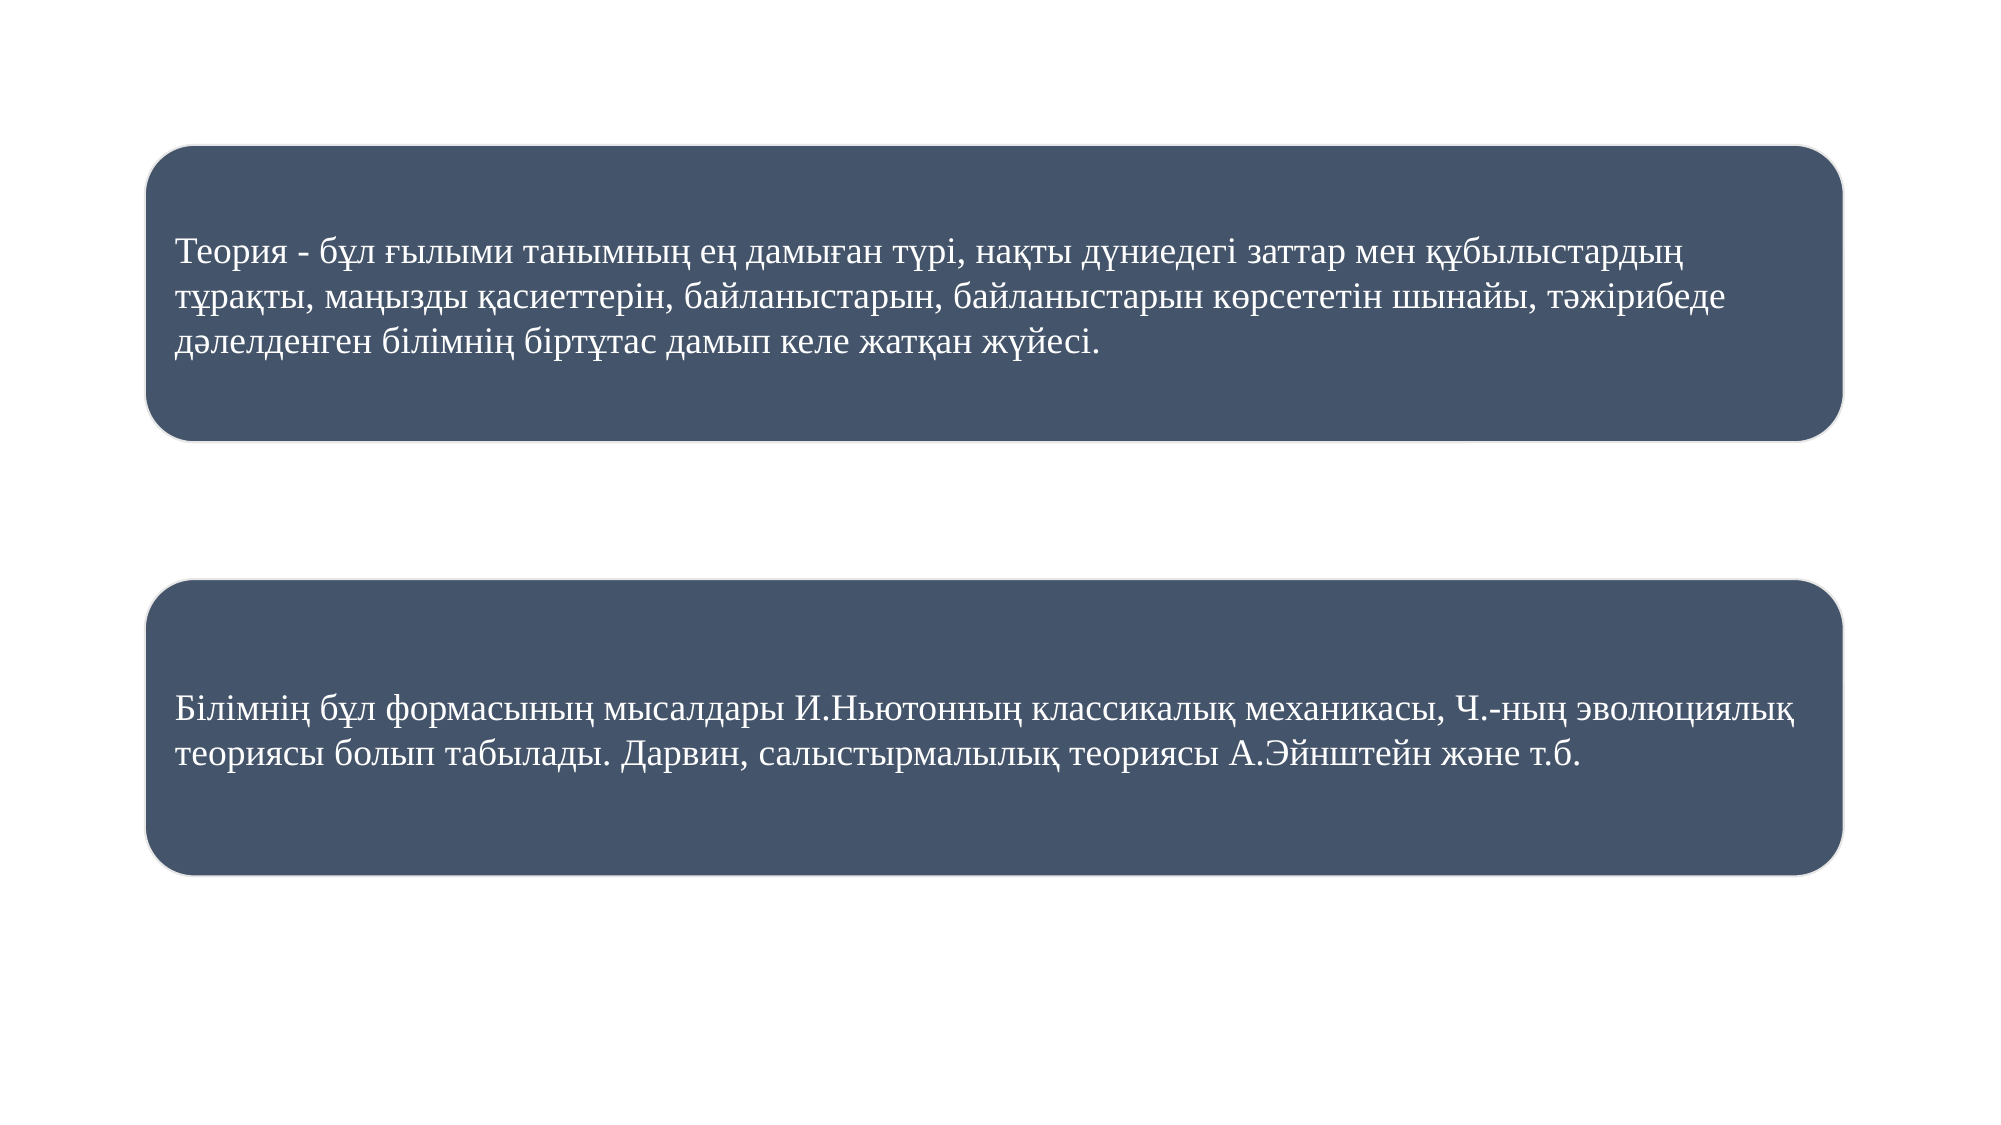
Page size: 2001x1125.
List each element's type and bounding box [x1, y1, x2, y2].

list [144, 144, 1844, 1014]
